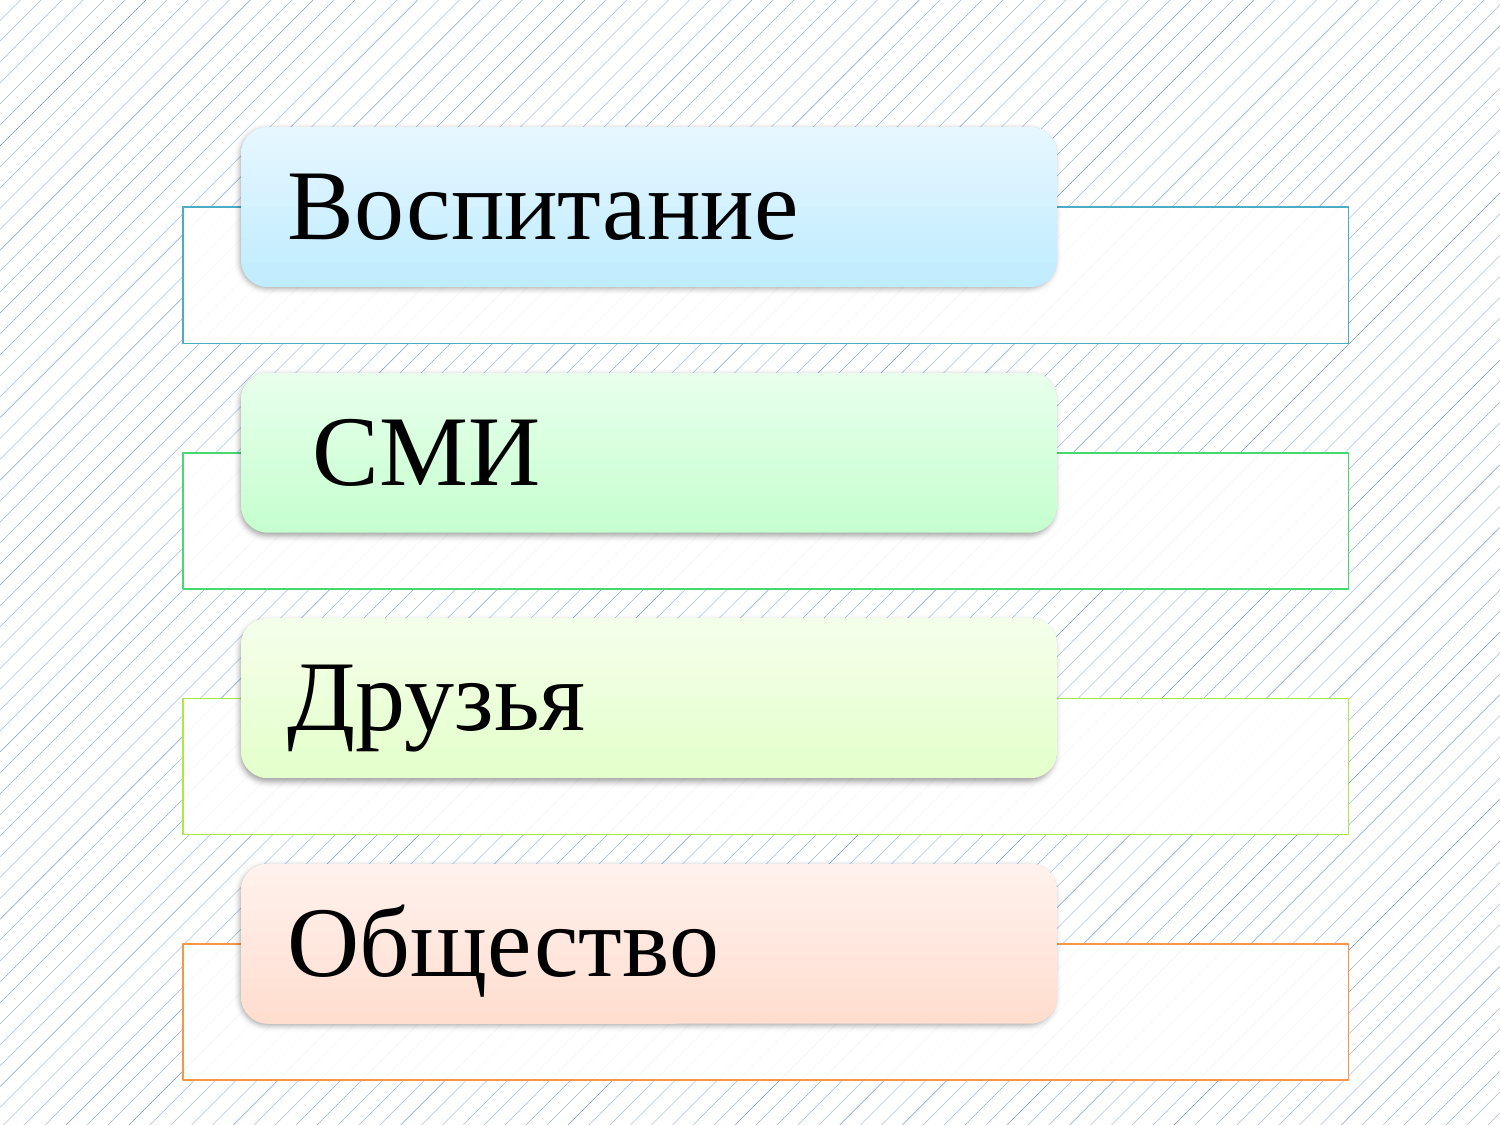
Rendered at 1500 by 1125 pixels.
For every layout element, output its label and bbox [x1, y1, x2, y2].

text_box [182, 125, 1349, 1083]
